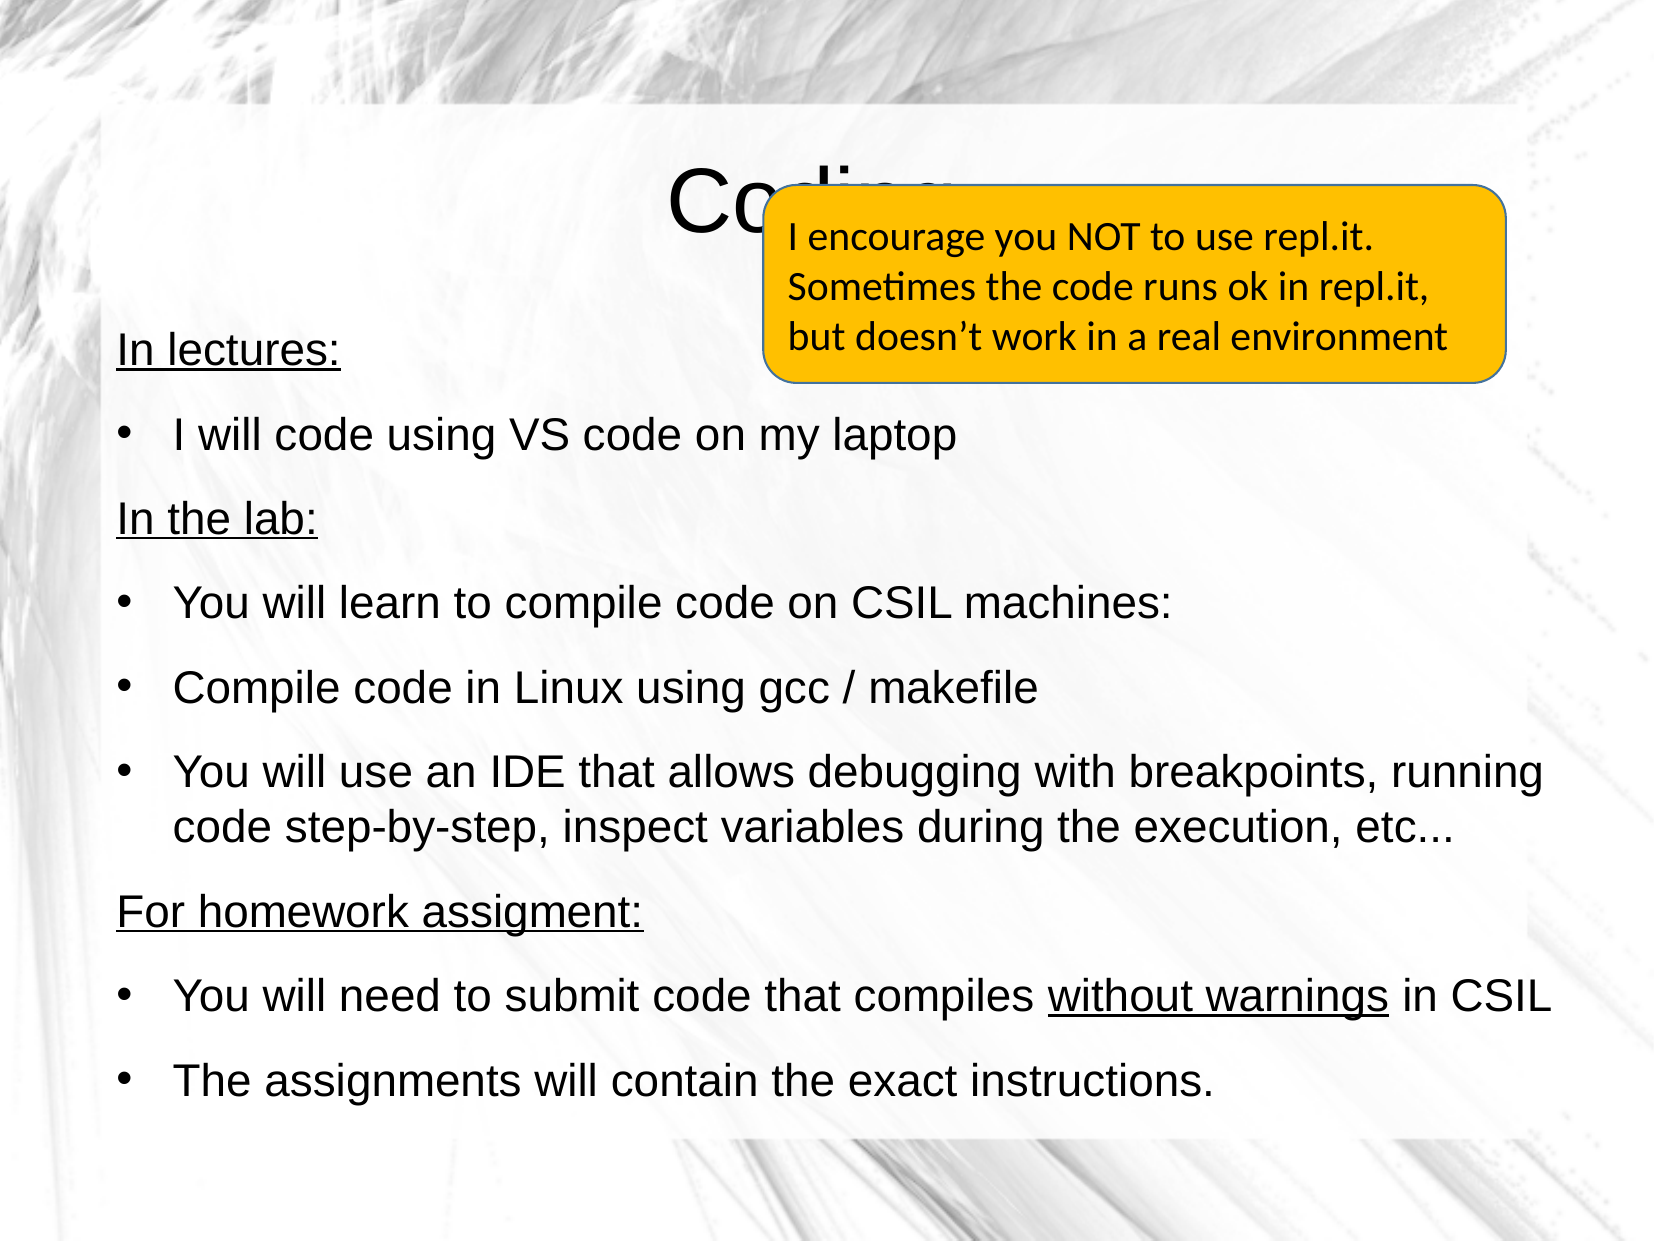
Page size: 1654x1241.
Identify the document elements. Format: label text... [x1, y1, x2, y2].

title Coding [118, 112, 1506, 281]
picture [0, 0, 1654, 1241]
list In lectures: I will code using VS code on my laptop In the lab: You will learn to compile code on CSIL machines: Compile code in Linux using gcc / makefile You will use an IDE that allows debugging with breakpoints, running code step-by-step, inspect variables during the execution, etc... For homework assigment: You will need to submit code that compiles without warnings in CSIL The assignments will contain the exact instructions. [116, 319, 1570, 1102]
text_box I encourage you NOT to use repl.it. Sometimes the code runs ok in repl.it, but doesn’t work in a real environment [762, 183, 1507, 384]
